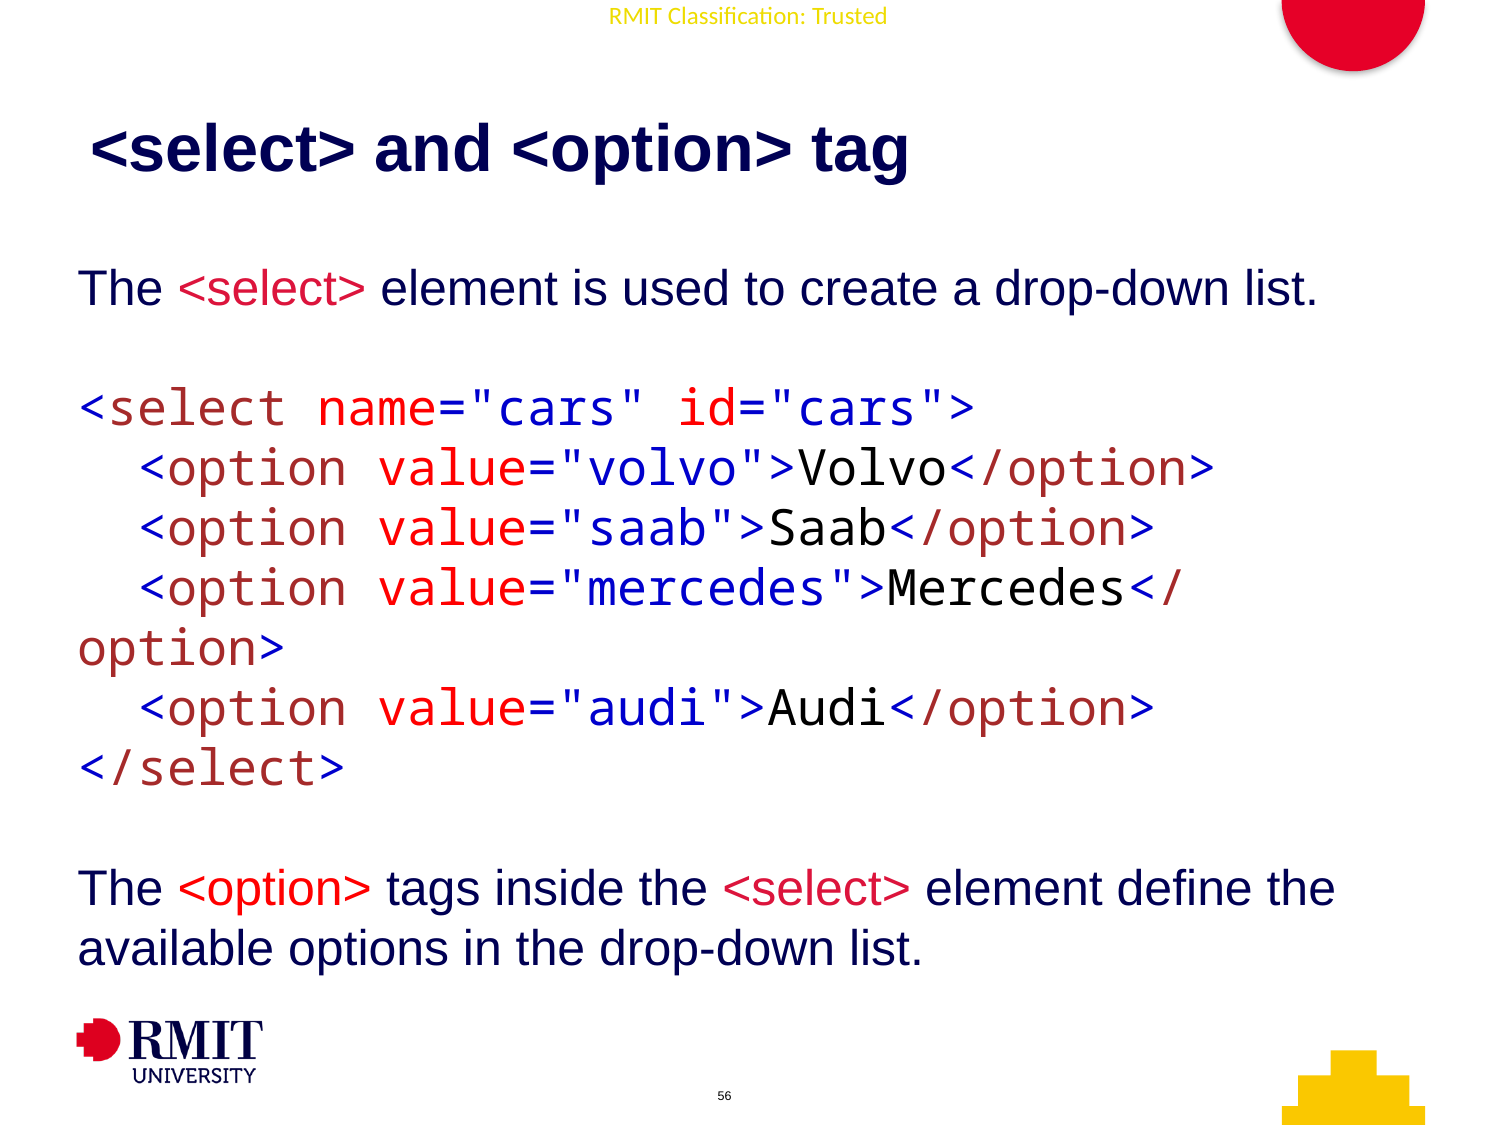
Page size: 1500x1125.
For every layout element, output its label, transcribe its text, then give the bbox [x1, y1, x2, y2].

title <select> and <option> tag [75, 23, 1237, 247]
list The <select> element is used to create a drop-down list. <select name="cars" id="cars"> <option value="volvo">Volvo</option> <option value="saab">Saab</option> <option value="mercedes">Mercedes</option> <option value="audi">Audi</option> </select> The <option> tags inside the <select> element define the available options in the drop-down list. [62, 247, 1401, 983]
picture [57, 1001, 281, 1102]
